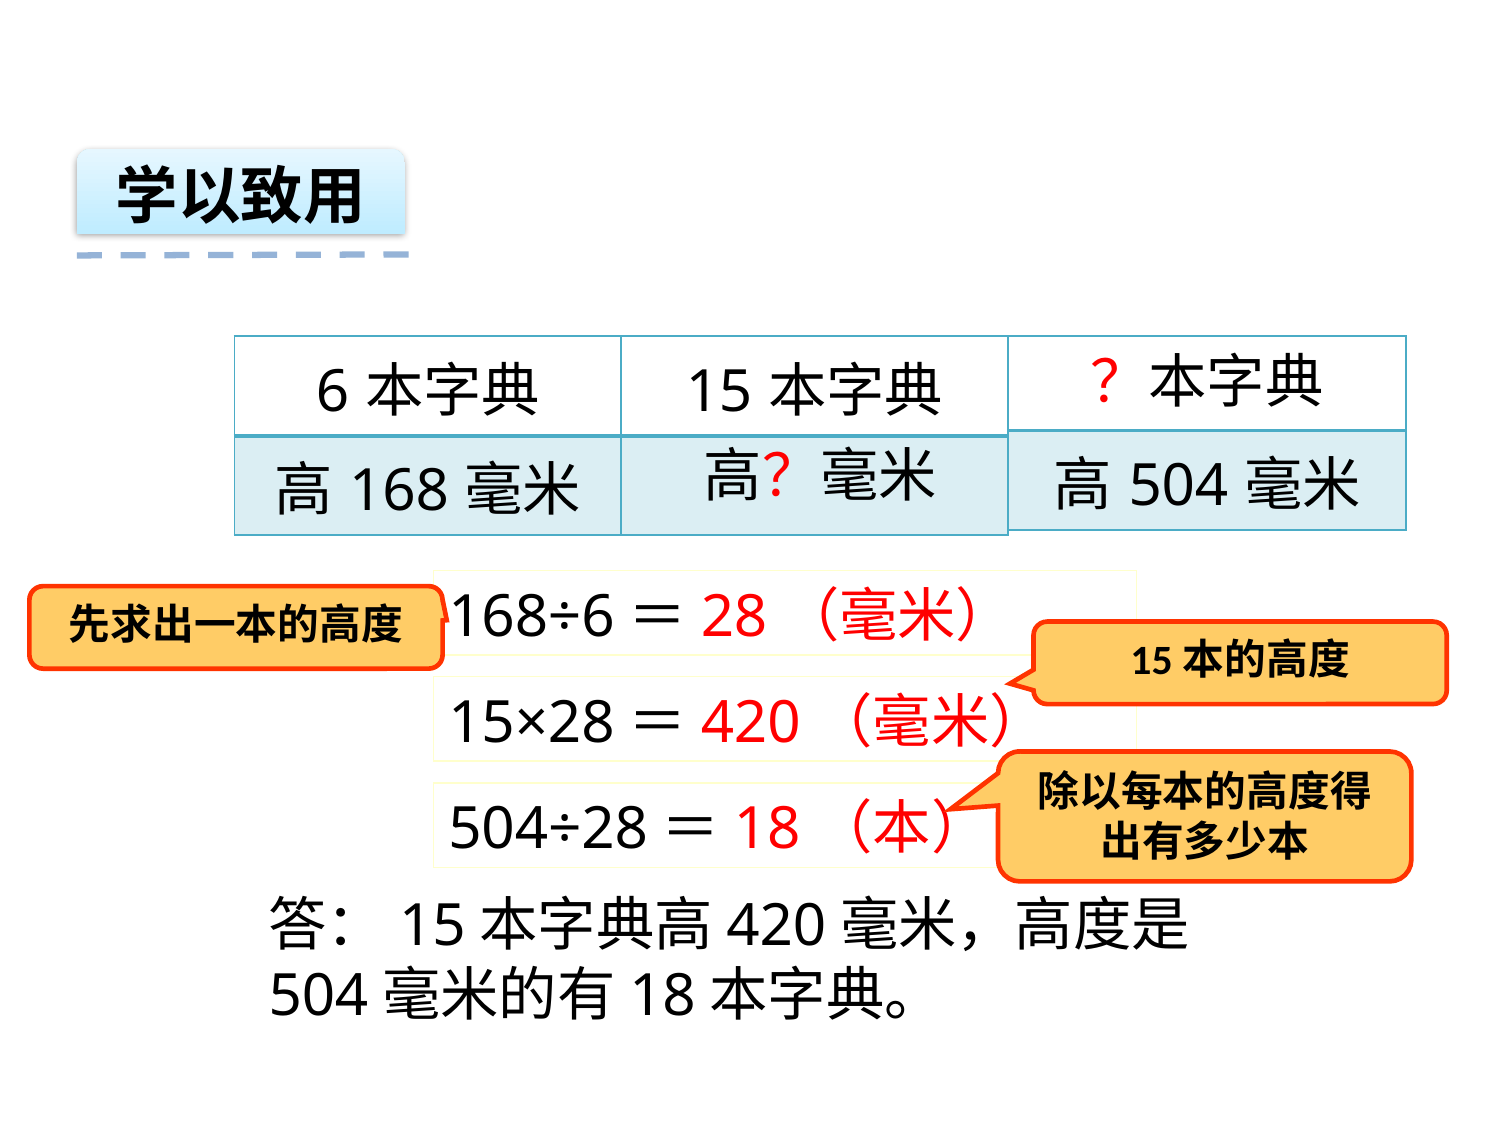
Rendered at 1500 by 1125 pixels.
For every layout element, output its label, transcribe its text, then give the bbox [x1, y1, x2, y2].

text_box 学以致用 [76, 148, 406, 235]
text_box 504÷28＝18（本） [433, 782, 999, 868]
text_box ？本字典 [1007, 336, 1407, 422]
text_box 除以每本的高度得出有多少本 [950, 751, 1412, 882]
table_header [1009, 422, 1405, 429]
table_cell 高504毫米 [1009, 432, 1405, 529]
text_box 答：15本字典高420毫米，高度是504毫米的有18本字典。 [253, 879, 1317, 1035]
text_box 15本的高度 [1009, 621, 1447, 705]
text_box 15×28＝420（毫米） [433, 676, 1137, 762]
table_cell 高168毫米 [235, 438, 620, 534]
text_box 先求出一本的高度 [29, 586, 447, 669]
text_box 168÷6＝28（毫米） [433, 570, 1137, 655]
text_box 高？毫米 [644, 430, 997, 515]
table_header 6本字典 [235, 337, 620, 434]
table_cell [622, 438, 1007, 534]
table_header 15本字典 [622, 337, 1007, 434]
